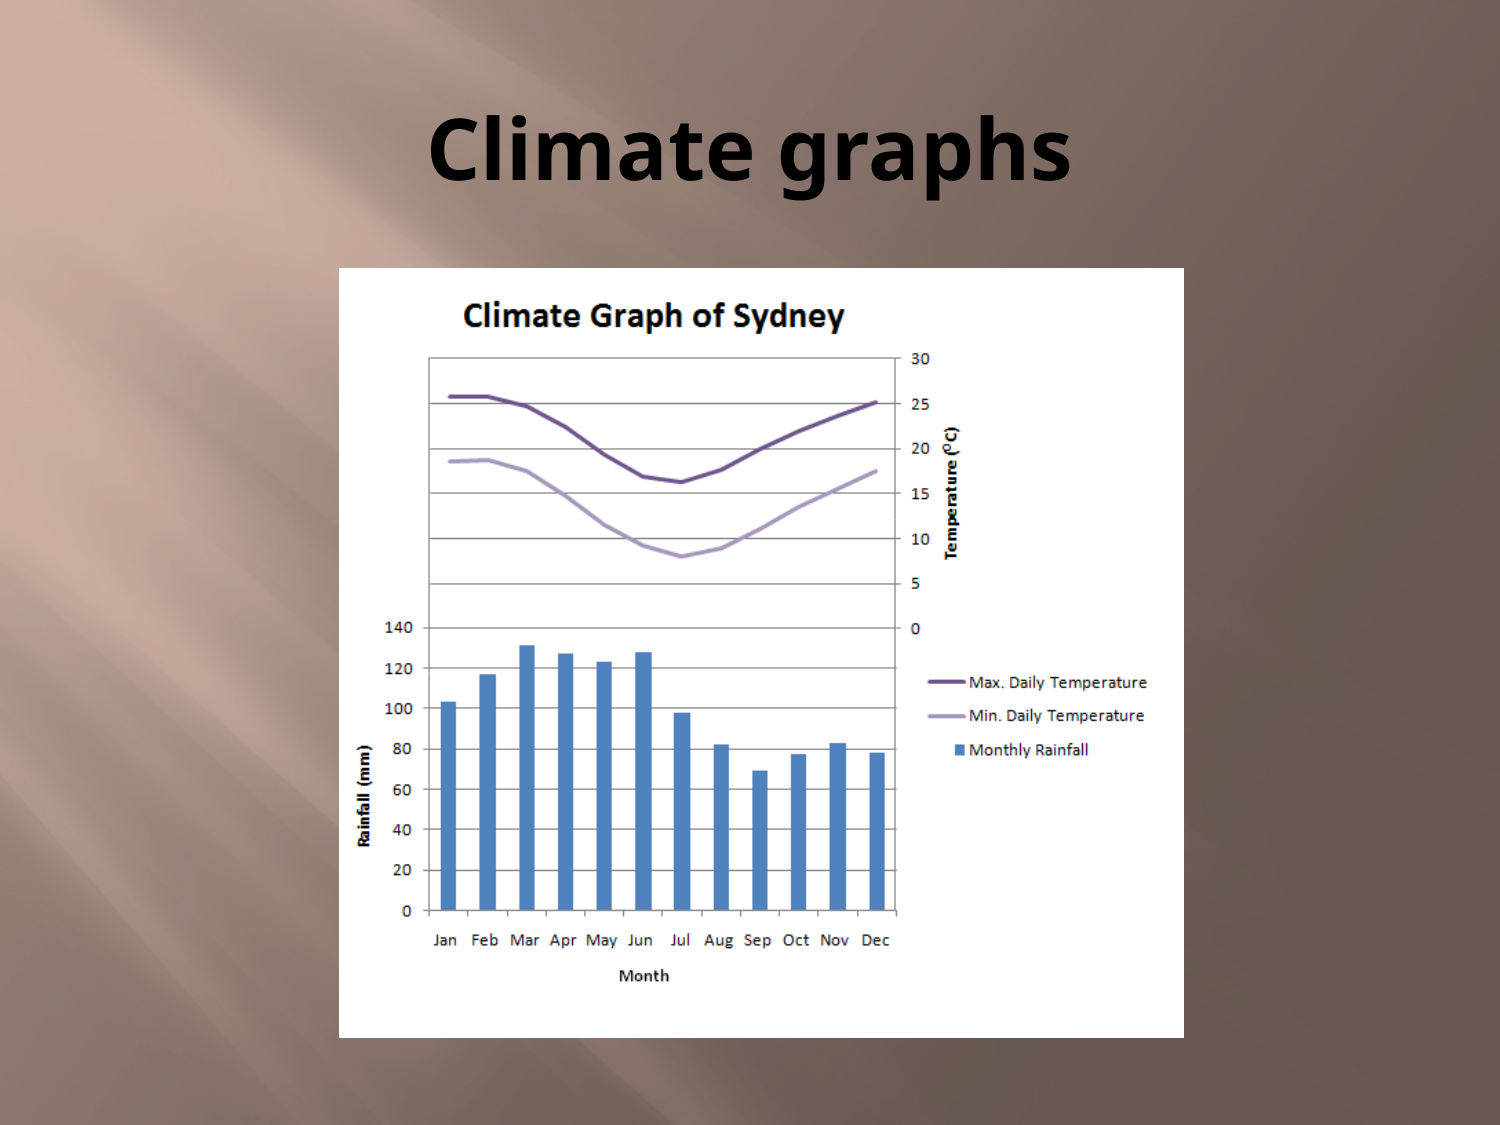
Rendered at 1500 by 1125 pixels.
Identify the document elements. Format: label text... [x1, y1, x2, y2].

picture [339, 267, 1184, 1038]
title Climate graphs [269, 35, 1231, 258]
